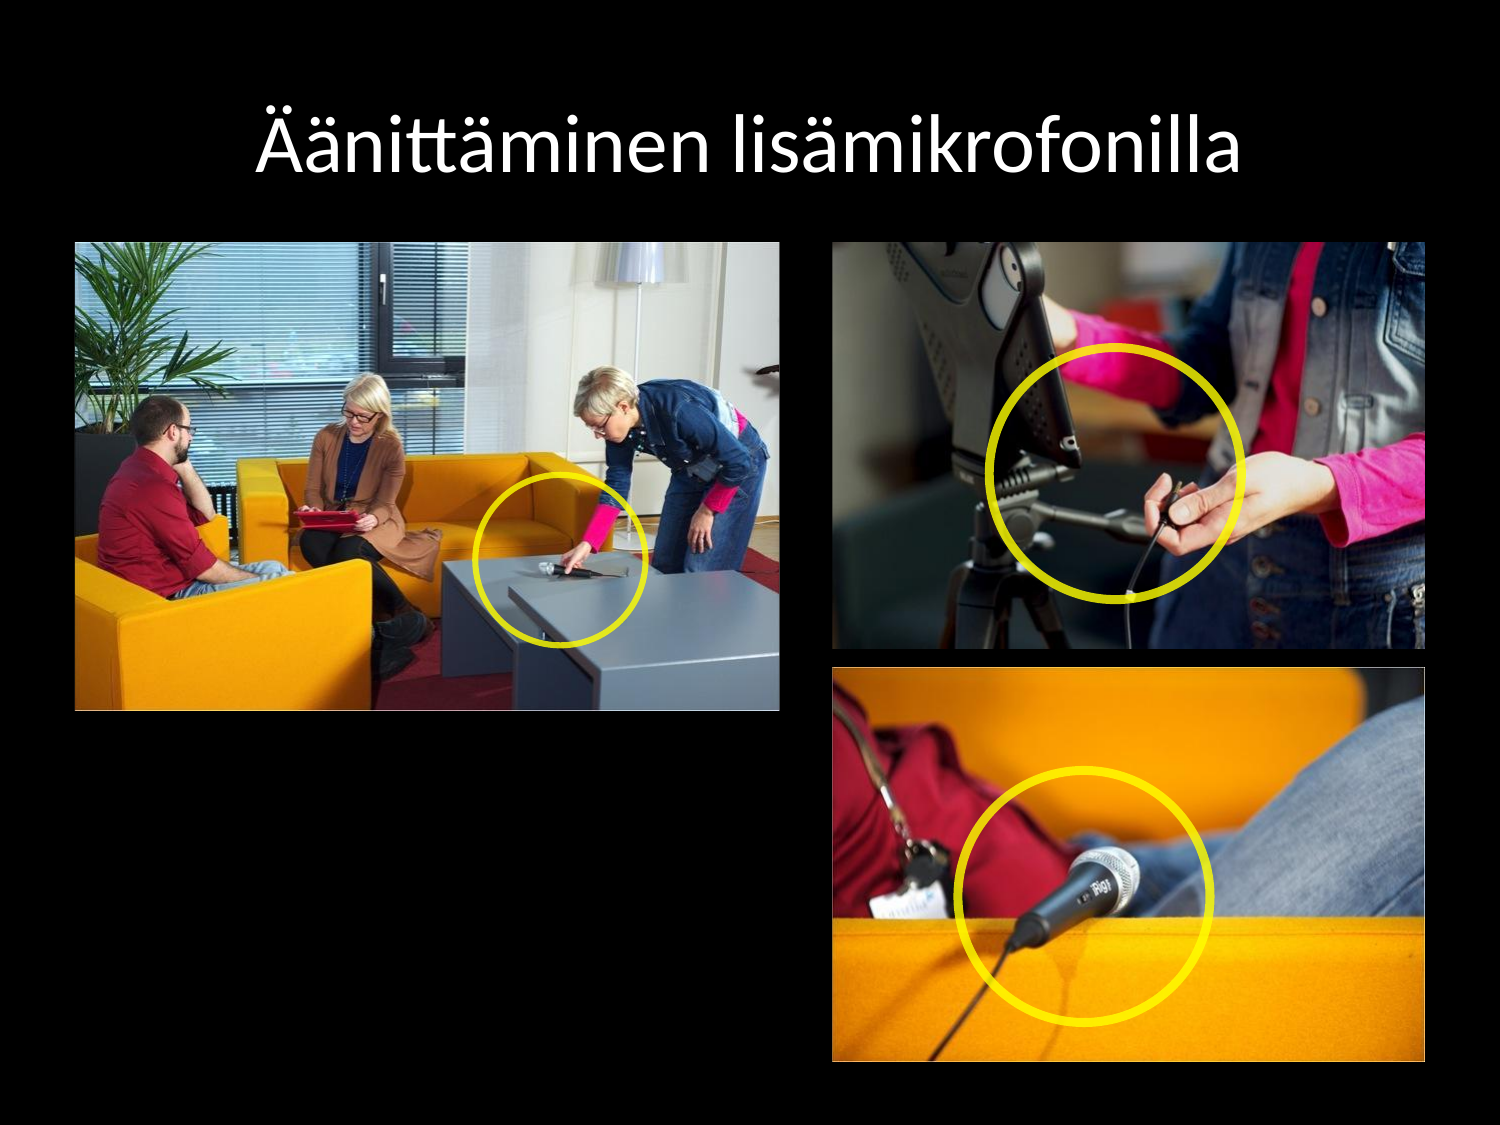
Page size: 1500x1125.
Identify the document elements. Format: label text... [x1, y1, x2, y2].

text_box [984, 343, 1246, 605]
title Äänittäminen lisämikrofonilla [75, 45, 1425, 233]
text_box [832, 242, 1425, 649]
text_box [953, 765, 1215, 1028]
text_box [74, 242, 780, 711]
text_box [472, 471, 649, 649]
text_box [832, 667, 1425, 1062]
